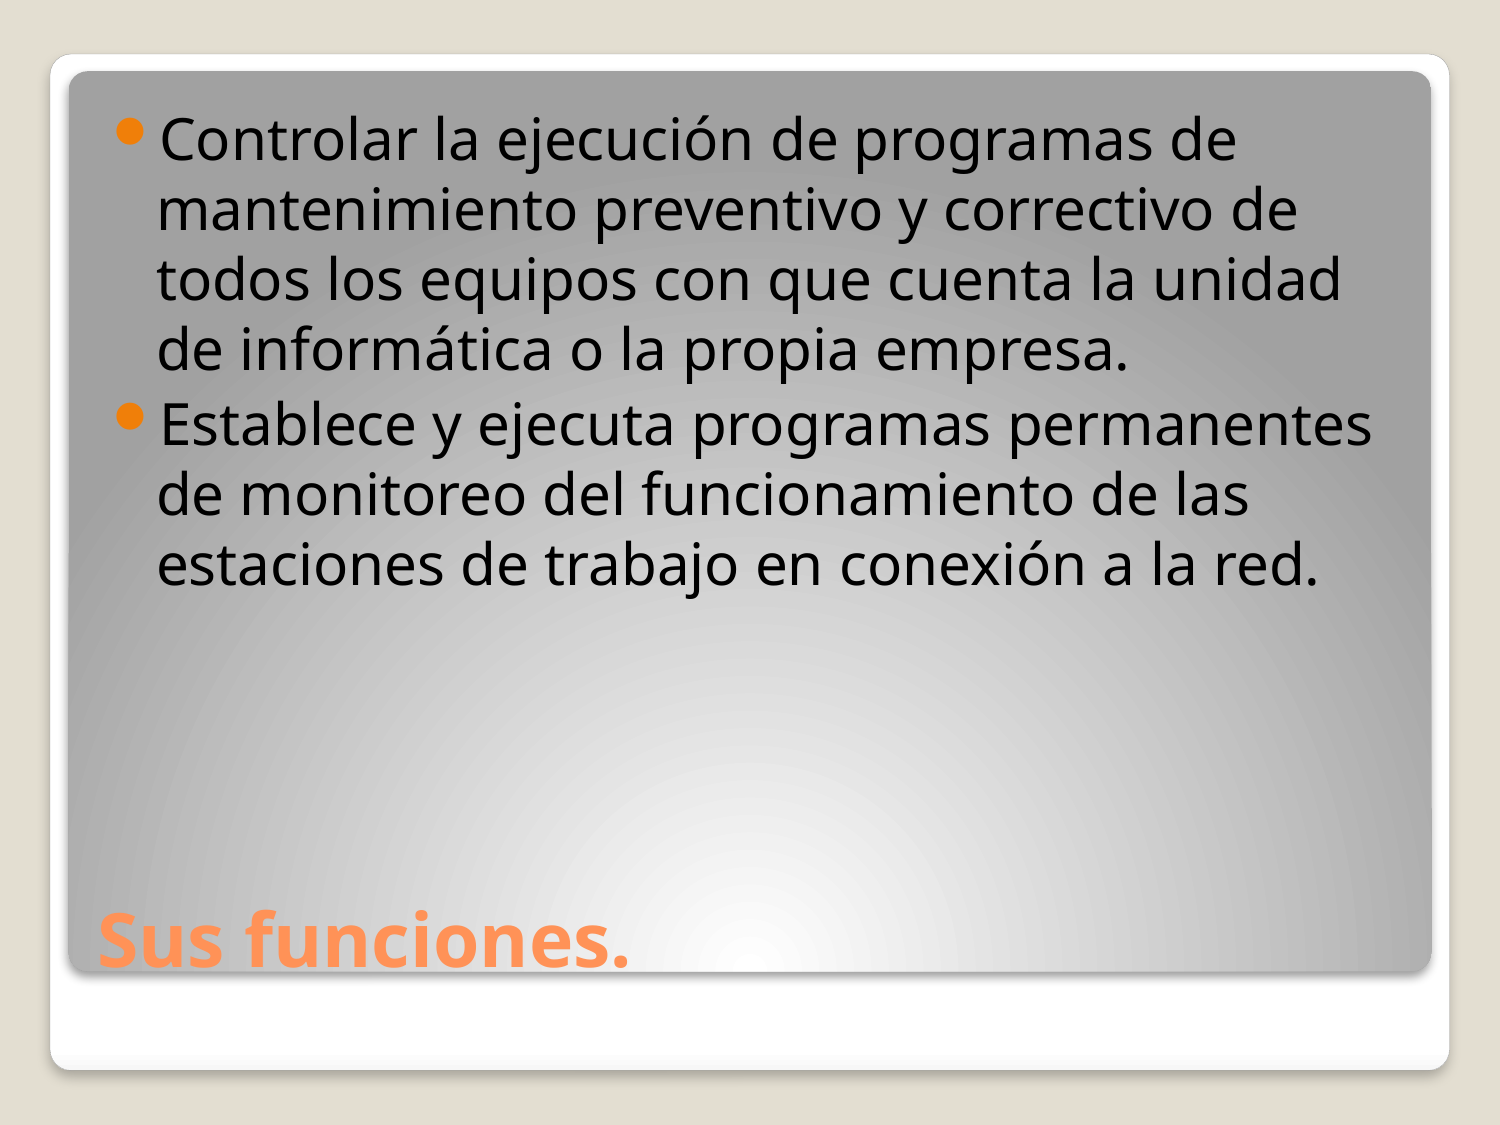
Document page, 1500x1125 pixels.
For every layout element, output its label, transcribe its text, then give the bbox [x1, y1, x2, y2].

list Controlar la ejecución de programas de mantenimiento preventivo y correctivo de todos los equipos con que cuenta la unidad de informática o la propia empresa. Establece y ejecuta programas permanentes de monitoreo del funcionamiento de las estaciones de trabajo en conexión a la red. [82, 86, 1425, 774]
title Sus funciones. [82, 817, 1425, 990]
